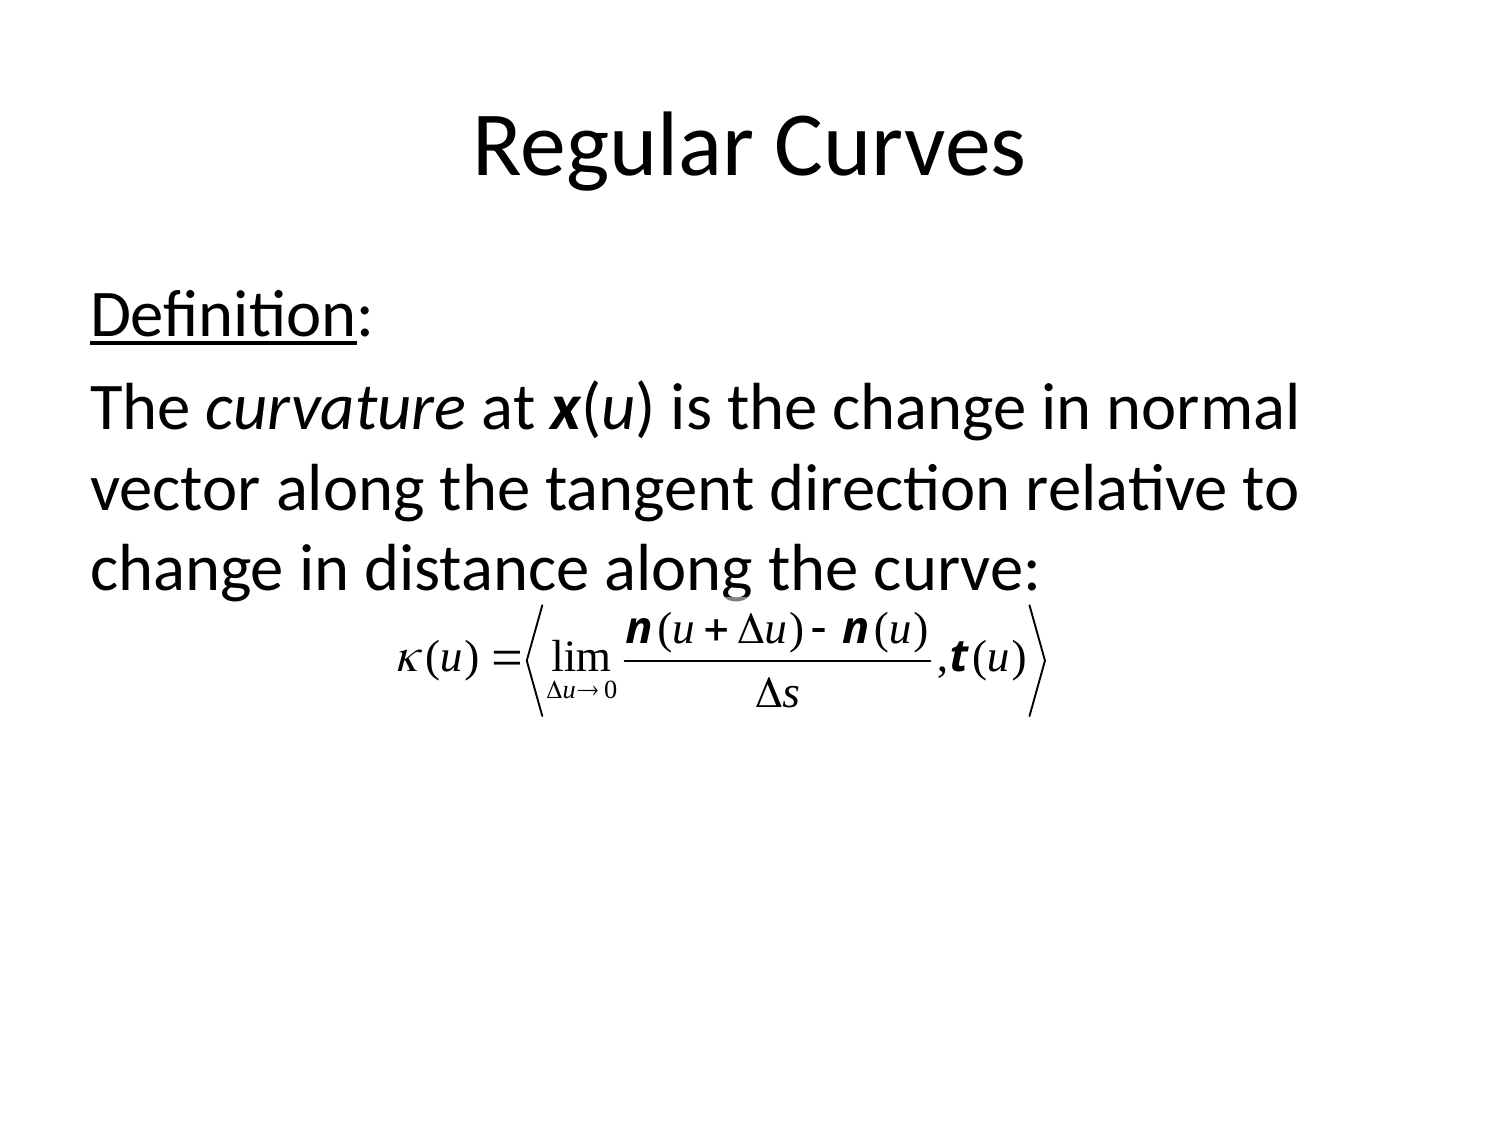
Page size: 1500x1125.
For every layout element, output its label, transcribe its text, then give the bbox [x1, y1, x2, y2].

title Regular Curves [75, 45, 1425, 233]
list Definition: The curvature at x(u) is the change in normal vector along the tangent direction relative to change in distance along the curve: [75, 262, 1425, 1005]
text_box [390, 596, 1057, 725]
